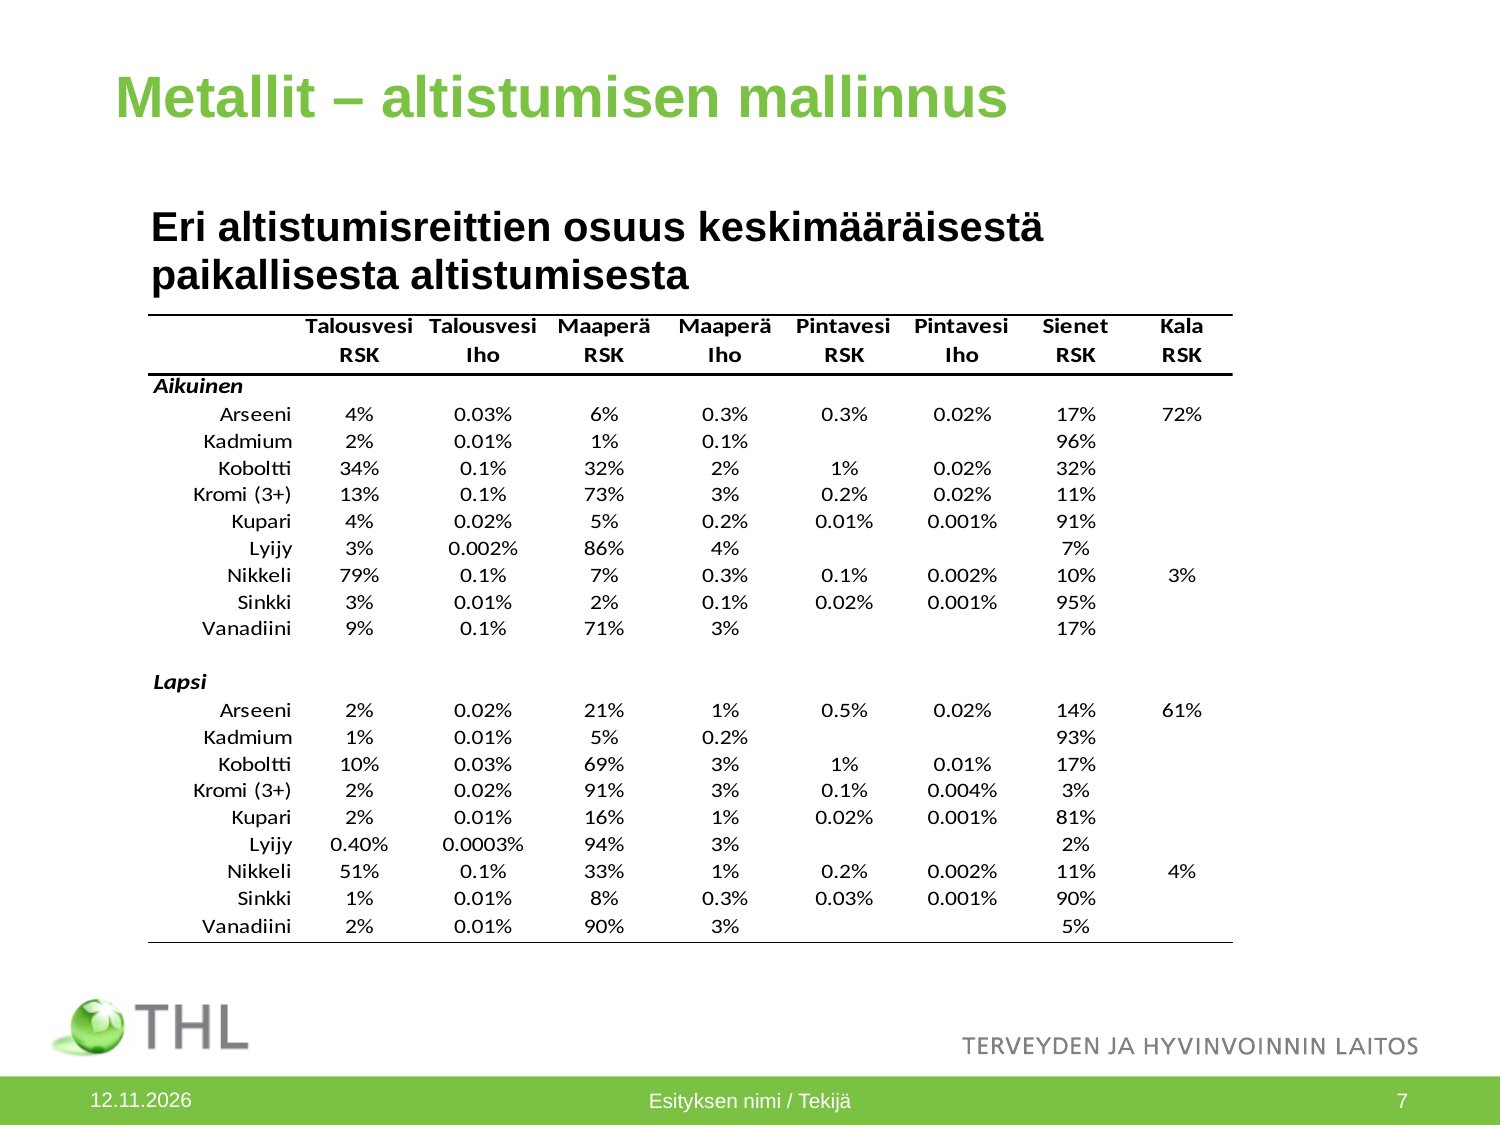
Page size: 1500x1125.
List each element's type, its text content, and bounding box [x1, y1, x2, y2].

list Eri altistumisreittien osuus keskimääräisestä paikallisesta altistumisesta [135, 196, 1259, 292]
picture [24, 983, 275, 1067]
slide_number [74, 1080, 255, 1118]
slide_number 7 [1245, 1082, 1424, 1118]
title Metallit – altistumisen mallinnus [100, 42, 1447, 138]
footer Esityksen nimi / Tekijä [253, 1082, 1245, 1118]
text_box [147, 314, 1235, 944]
